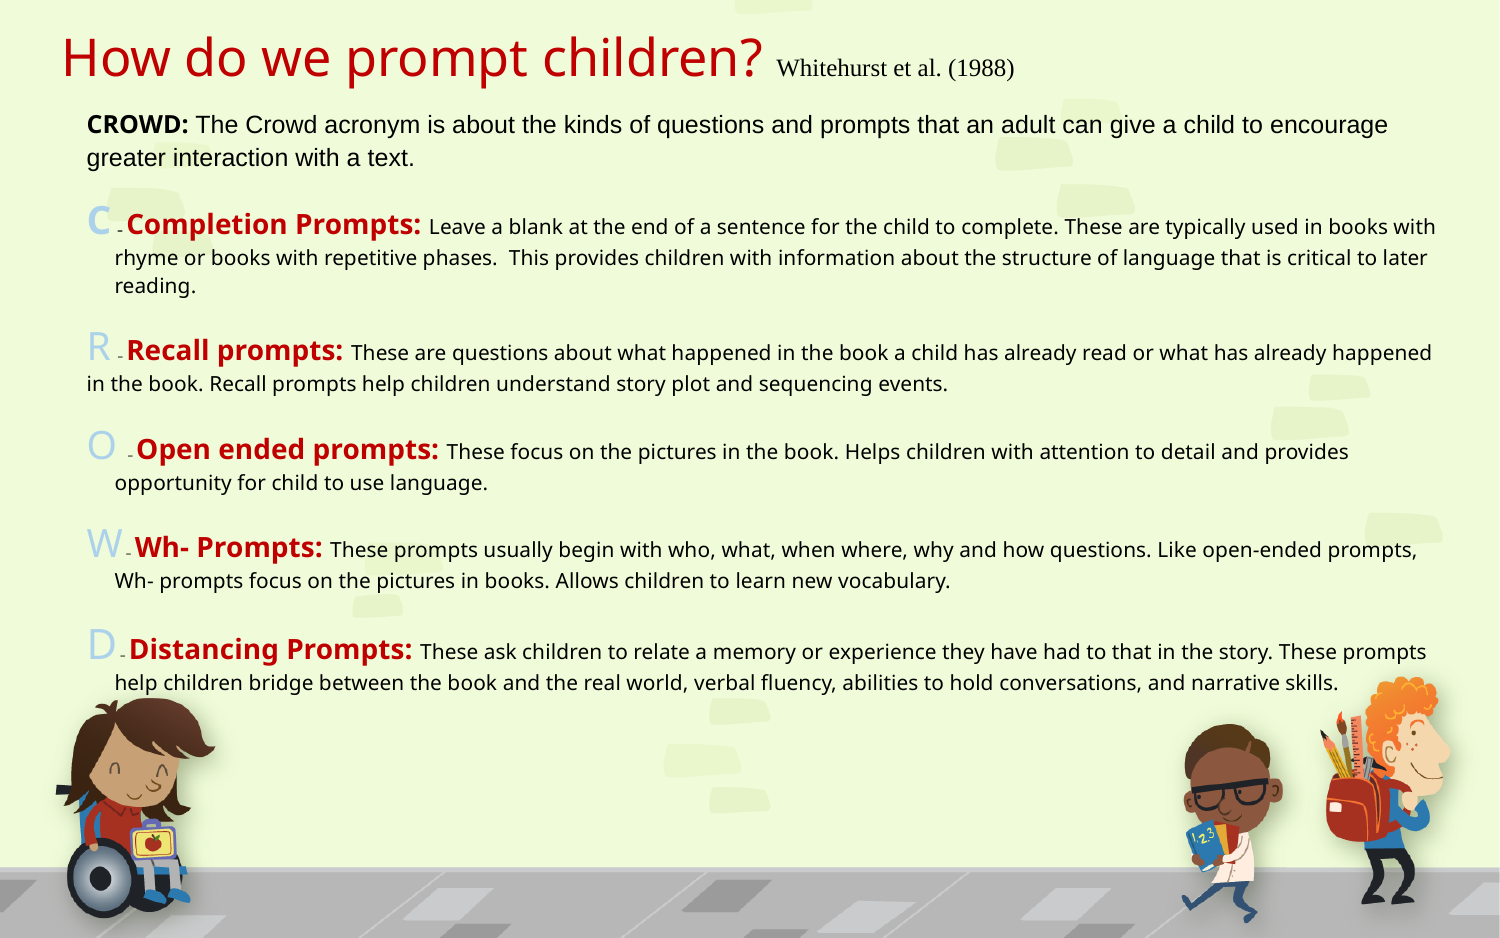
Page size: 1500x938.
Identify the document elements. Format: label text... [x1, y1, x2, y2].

list CROWD: The Crowd acronym is about the kinds of questions and prompts that an adult can give a child to encourage greater interaction with a text. C – Completion Prompts: Leave a blank at the end of a sentence for the child to complete. These are typically used in books with rhyme or books with repetitive phases. This provides children with information about the structure of language that is critical to later reading. R – Recall prompts: These are questions about what happened in the book a child has already read or what has already happened in the book. Recall prompts help children understand story plot and sequencing events. O – Open ended prompts: These focus on the pictures in the book. Helps children with attention to detail and provides opportunity for child to use language. W – Wh- Prompts: These prompts usually begin with who, what, when where, why and how questions. Like open-ended prompts, Wh- prompts focus on the pictures in books. Allows children to learn new vocabulary. D – Distancing Prompts: These ask children to relate a memory or experience they have had to that in the story. These prompts help children bridge between the book and the real world, verbal fluency, abilities to hold conversations, and narrative skills. [75, 99, 1450, 731]
title How do we prompt children? Whitehurst et al. (1988) [50, 18, 1260, 94]
picture [0, 0, 1500, 938]
